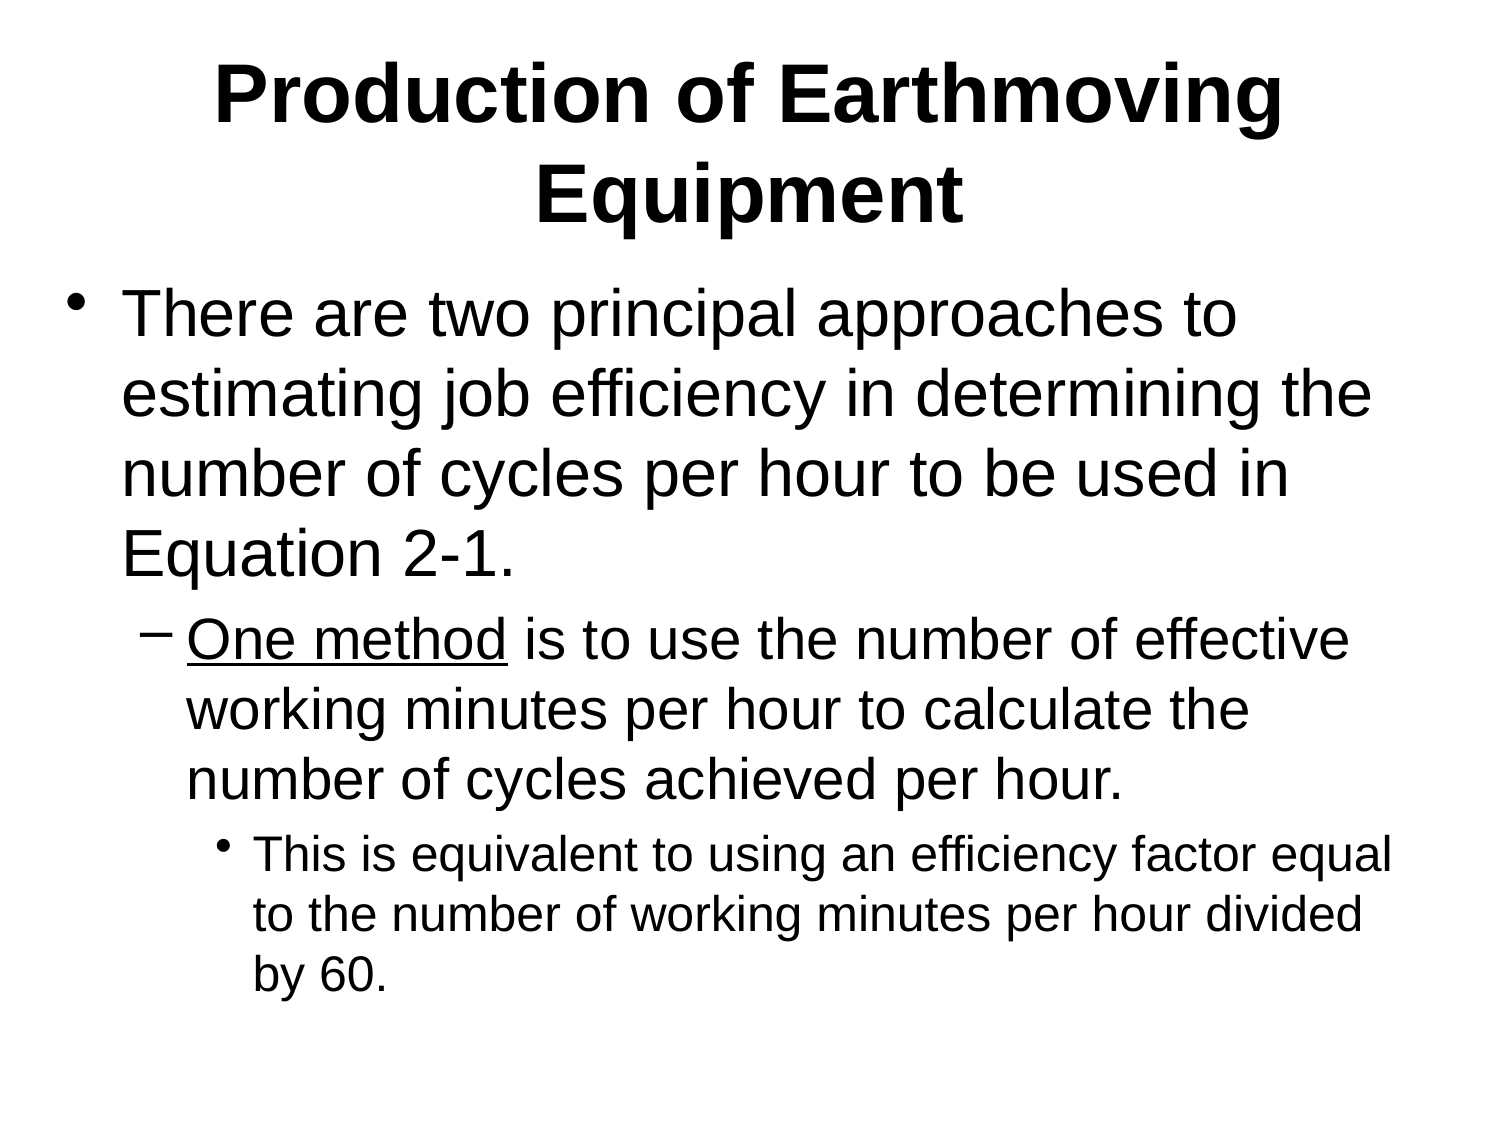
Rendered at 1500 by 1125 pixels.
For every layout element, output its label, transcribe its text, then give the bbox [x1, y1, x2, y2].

title Production of Earthmoving Equipment [74, 44, 1426, 233]
list There are two principal approaches to estimating job efficiency in determining the number of cycles per hour to be used in Equation 2-1. One method is to use the number of effective working minutes per hour to calculate the number of cycles achieved per hour. This is equivalent to using an efficiency factor equal to the number of working minutes per hour divided by 60. [49, 262, 1426, 1076]
